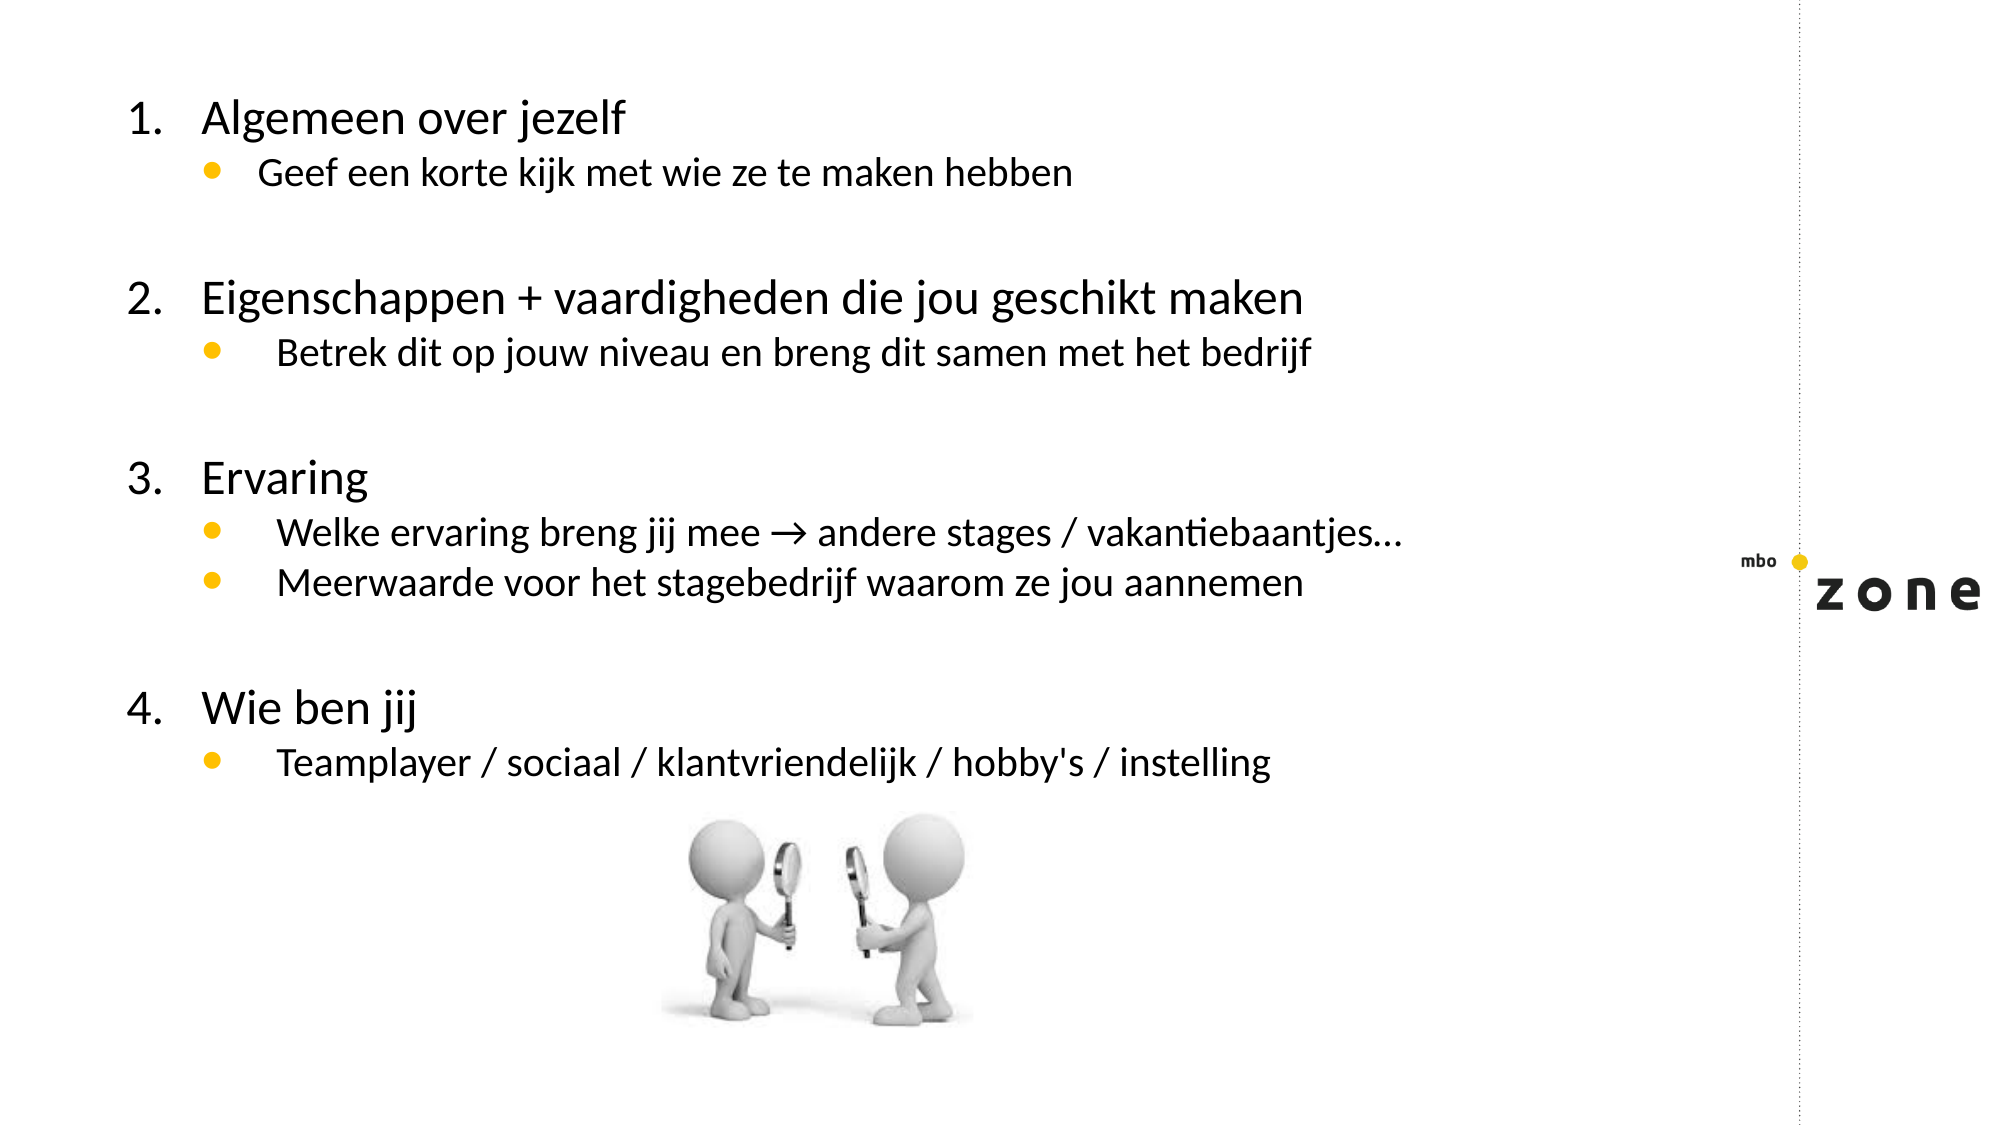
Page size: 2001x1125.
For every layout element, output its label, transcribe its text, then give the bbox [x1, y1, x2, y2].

picture [1596, 0, 2001, 1125]
text_box Algemeen over jezelf Geef een korte kijk met wie ze te maken hebben Eigenschappen + vaardigheden die jou geschikt maken Betrek dit op jouw niveau en breng dit samen met het bedrijf Ervaring Welke ervaring breng jij mee → andere stages / vakantiebaantjes… Meerwaarde voor het stagebedrijf waarom ze jou aannemen Wie ben jij Teamplayer / sociaal / klantvriendelijk / hobby's / instelling [111, 77, 1436, 942]
picture [567, 811, 1087, 1090]
